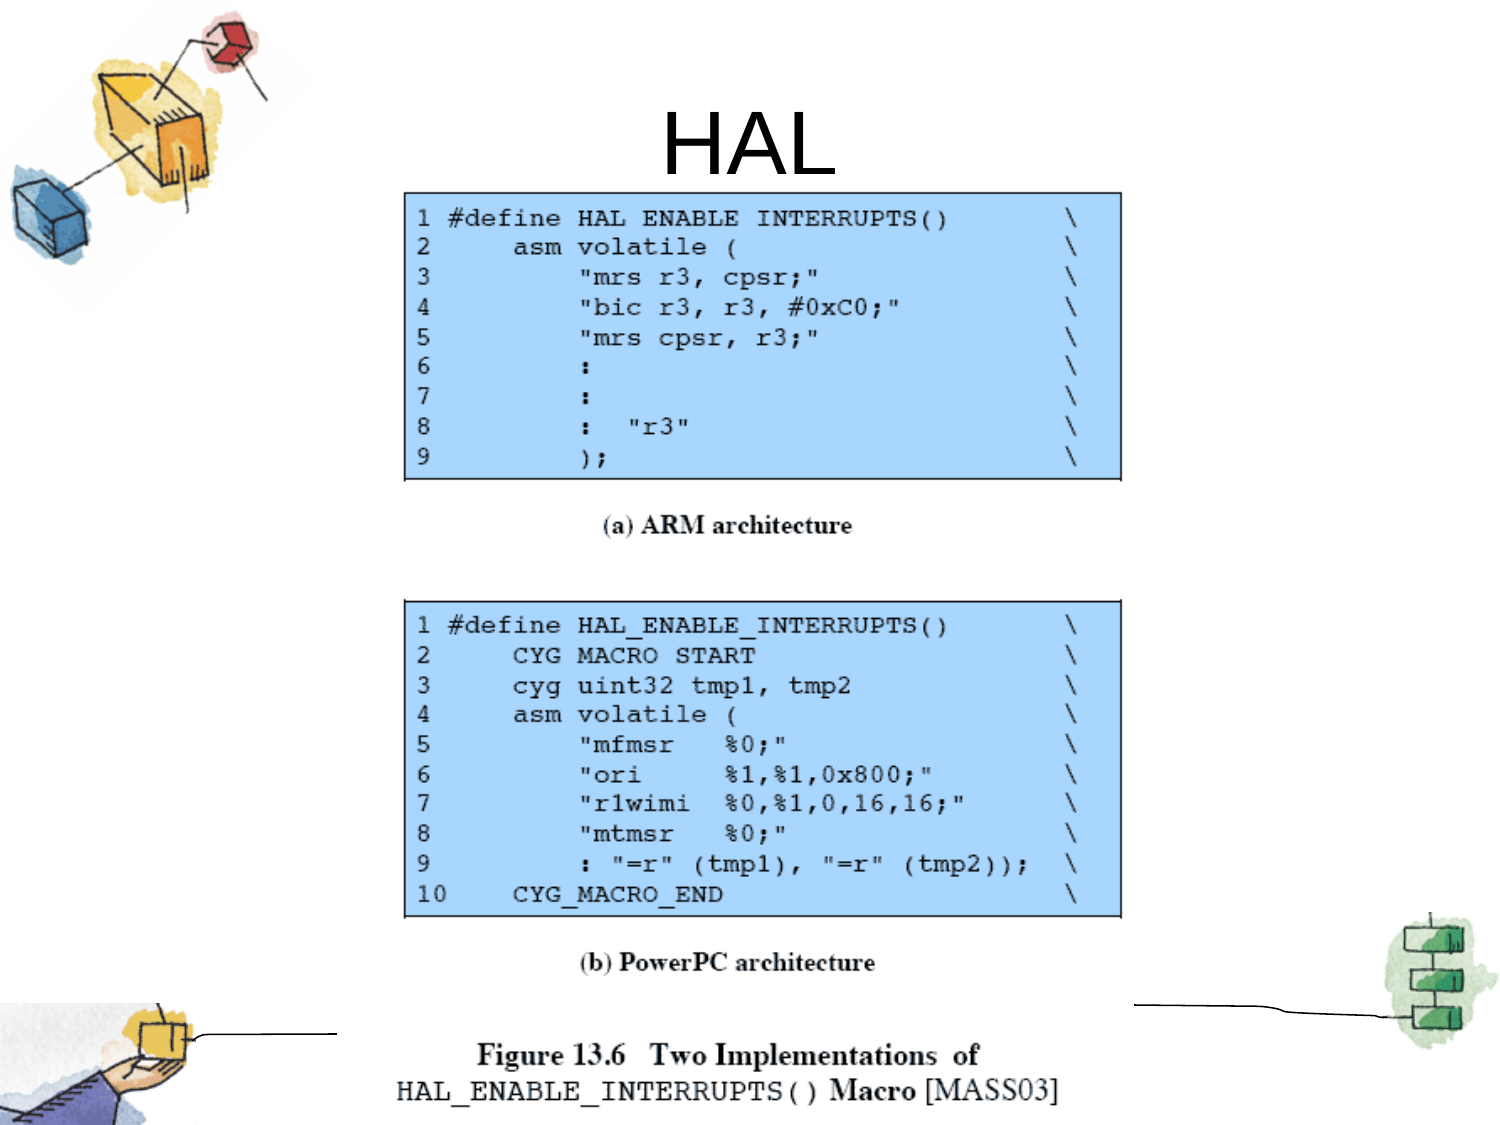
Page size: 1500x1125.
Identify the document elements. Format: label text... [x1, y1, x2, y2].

picture [114, 0, 274, 44]
picture [0, 1003, 196, 1125]
title HAL [74, 44, 1426, 233]
picture [1382, 912, 1500, 1050]
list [337, 174, 1134, 1109]
picture [0, 85, 167, 316]
